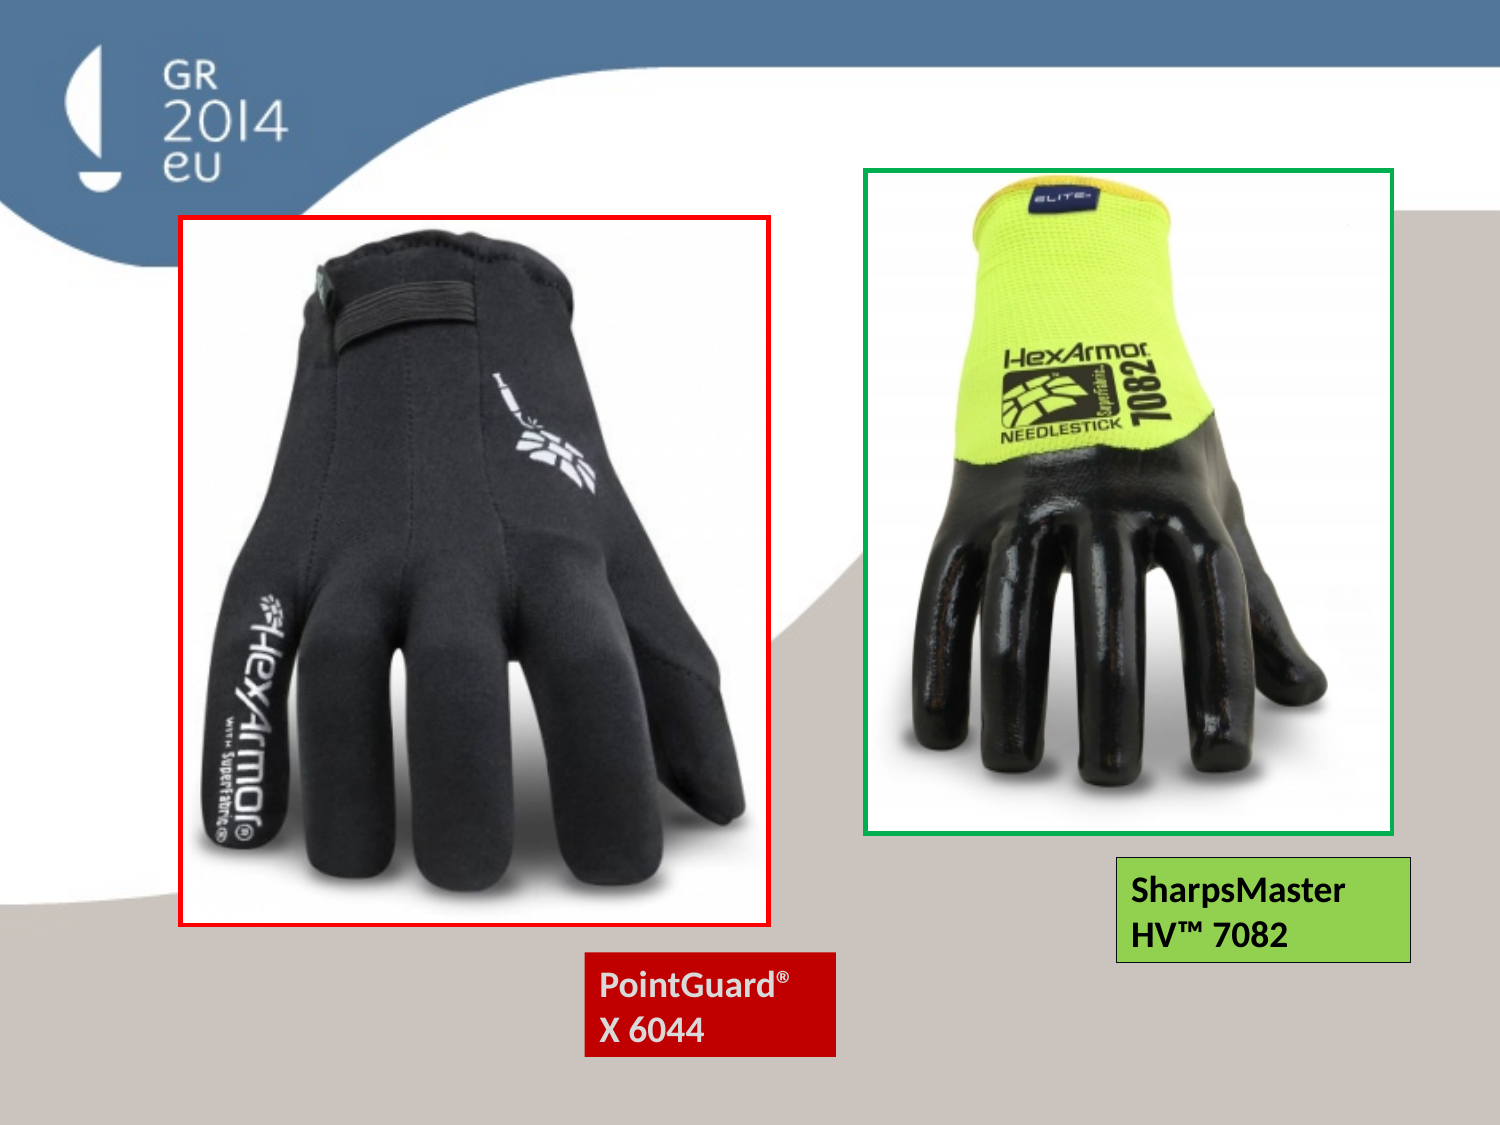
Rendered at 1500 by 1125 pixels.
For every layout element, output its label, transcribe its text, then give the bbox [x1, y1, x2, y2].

text_box PointGuard® X 6044 [584, 952, 836, 1057]
text_box SharpsMaster HV™ 7082 [1116, 857, 1411, 963]
picture [182, 219, 767, 923]
picture [867, 172, 1390, 832]
